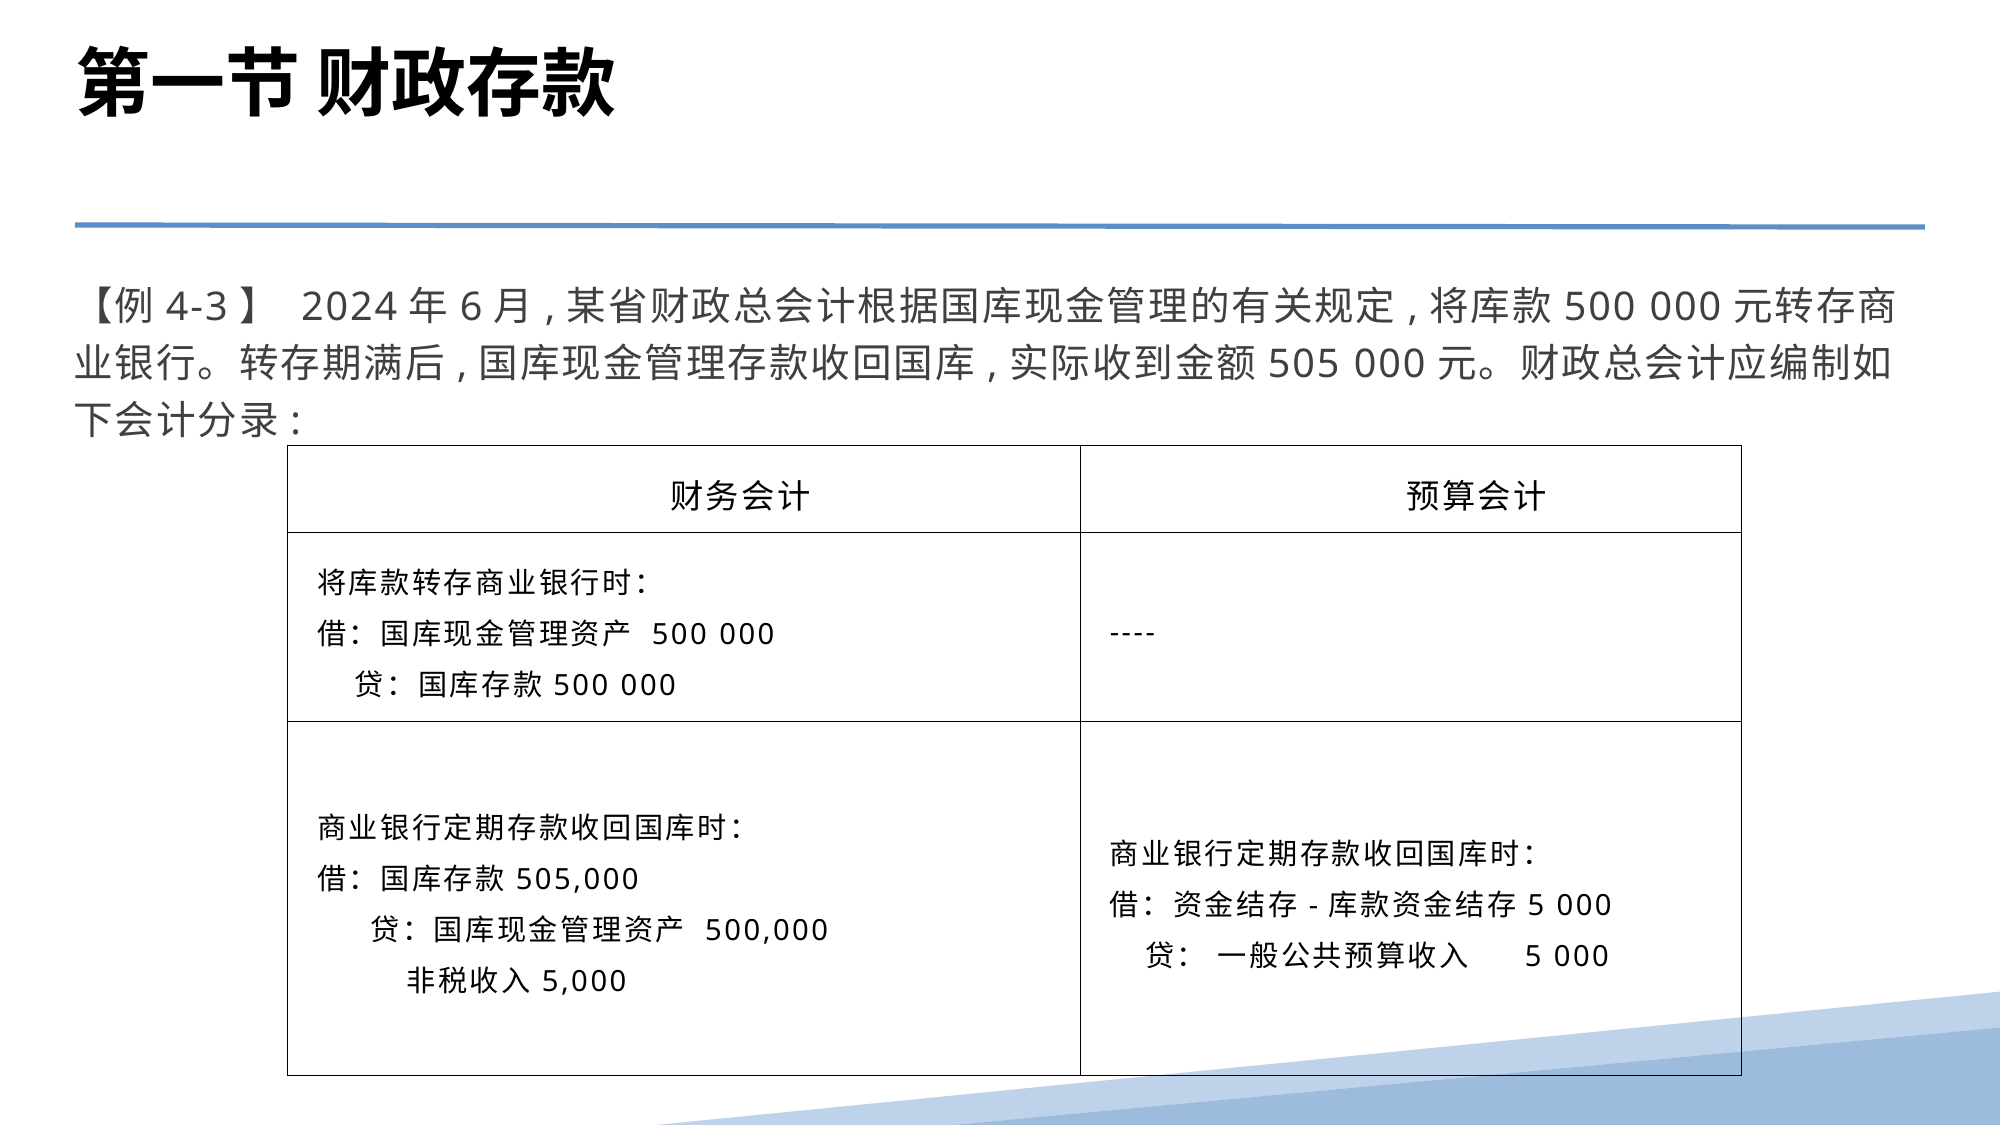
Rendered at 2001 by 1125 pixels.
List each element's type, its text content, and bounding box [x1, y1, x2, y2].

text_box 【例4-3】 2024年6月,某省财政总会计根据国库现金管理的有关规定,将库款500 000元转存商业银行。转存期满后,国库现金管理存款收回国库,实际收到金额505 000元。财政总会计应编制如下会计分录: [62, 252, 1925, 423]
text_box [74, 224, 1925, 228]
text_box 第一节 财政存款 [75, 24, 1925, 125]
table_header 预算会计 [1081, 446, 1741, 532]
table_cell 将库款转存商业银行时： 借：国库现金管理资产 500 000 贷：国库存款500 000 [288, 533, 1080, 721]
table_header 财务会计 [288, 446, 1080, 532]
table_cell 商业银行定期存款收回国库时： 借：资金结存-库款资金结存5 000 贷： 一般公共预算收入 5 000 [1081, 722, 1741, 991]
table_cell 商业银行定期存款收回国库时： 借：国库存款505,000 贷：国库现金管理资产 500,000 非税收入5,000 [288, 722, 1080, 1075]
table_cell ---- [1081, 533, 1741, 721]
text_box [656, 991, 2000, 1125]
